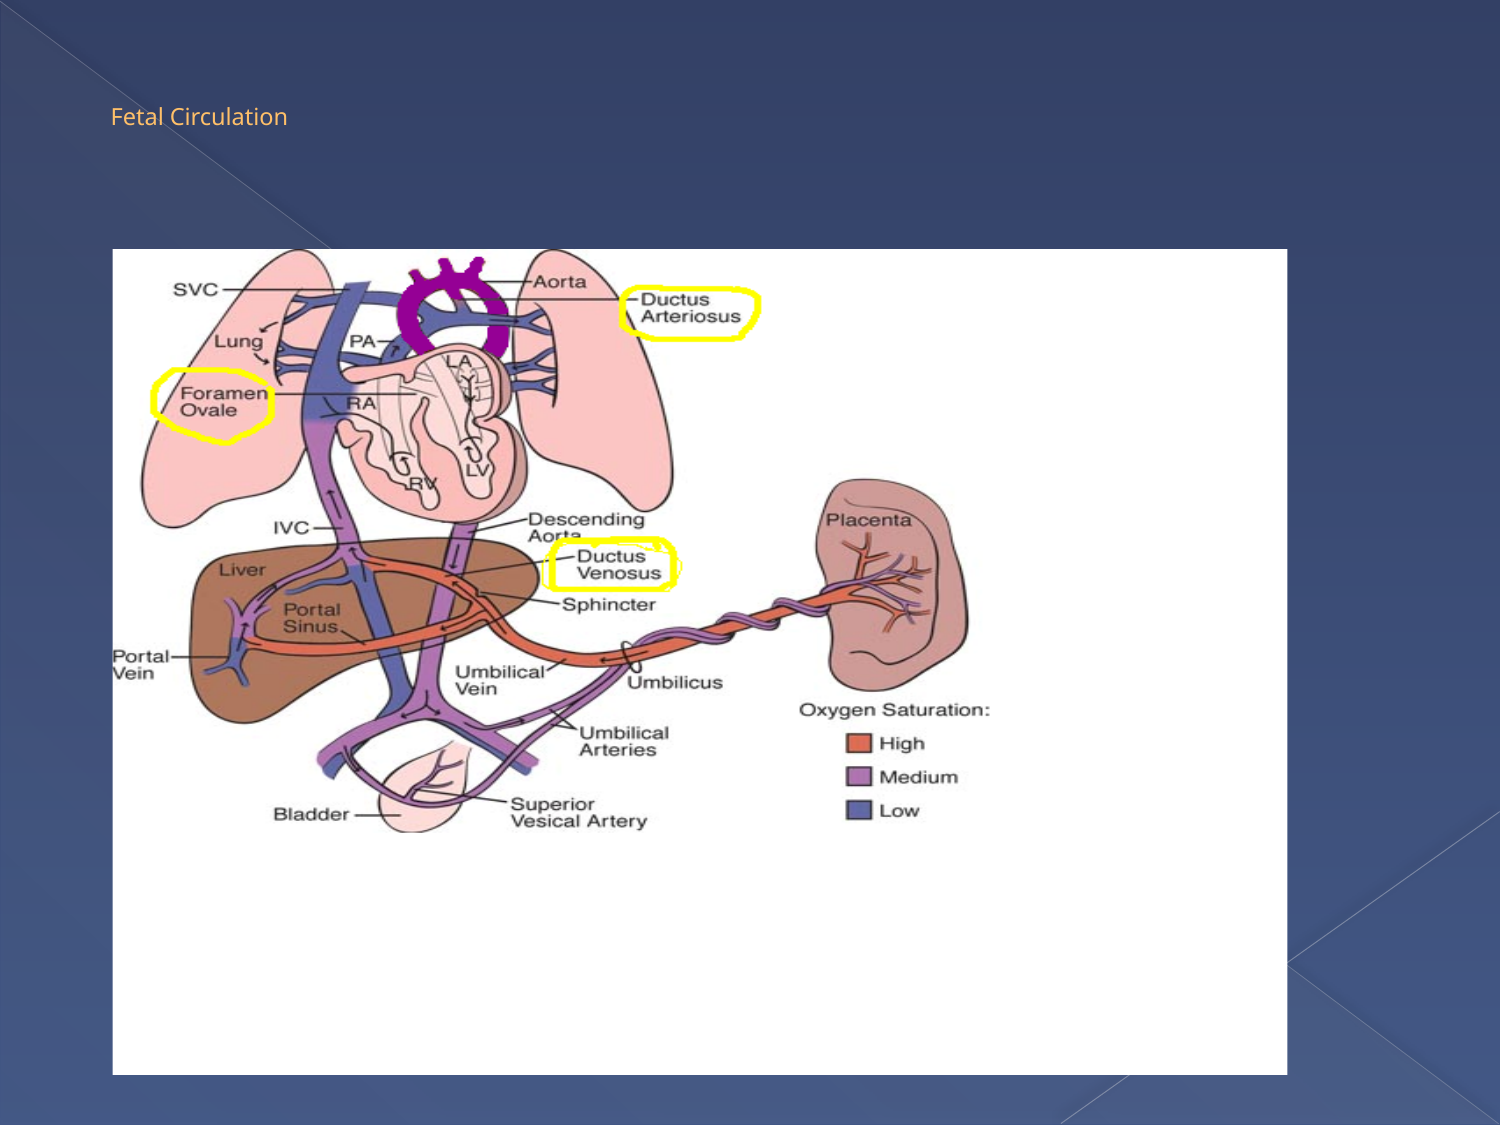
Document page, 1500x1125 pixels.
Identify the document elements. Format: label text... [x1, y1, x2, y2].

title Fetal Circulation [0, 37, 1275, 175]
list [112, 249, 1288, 1076]
